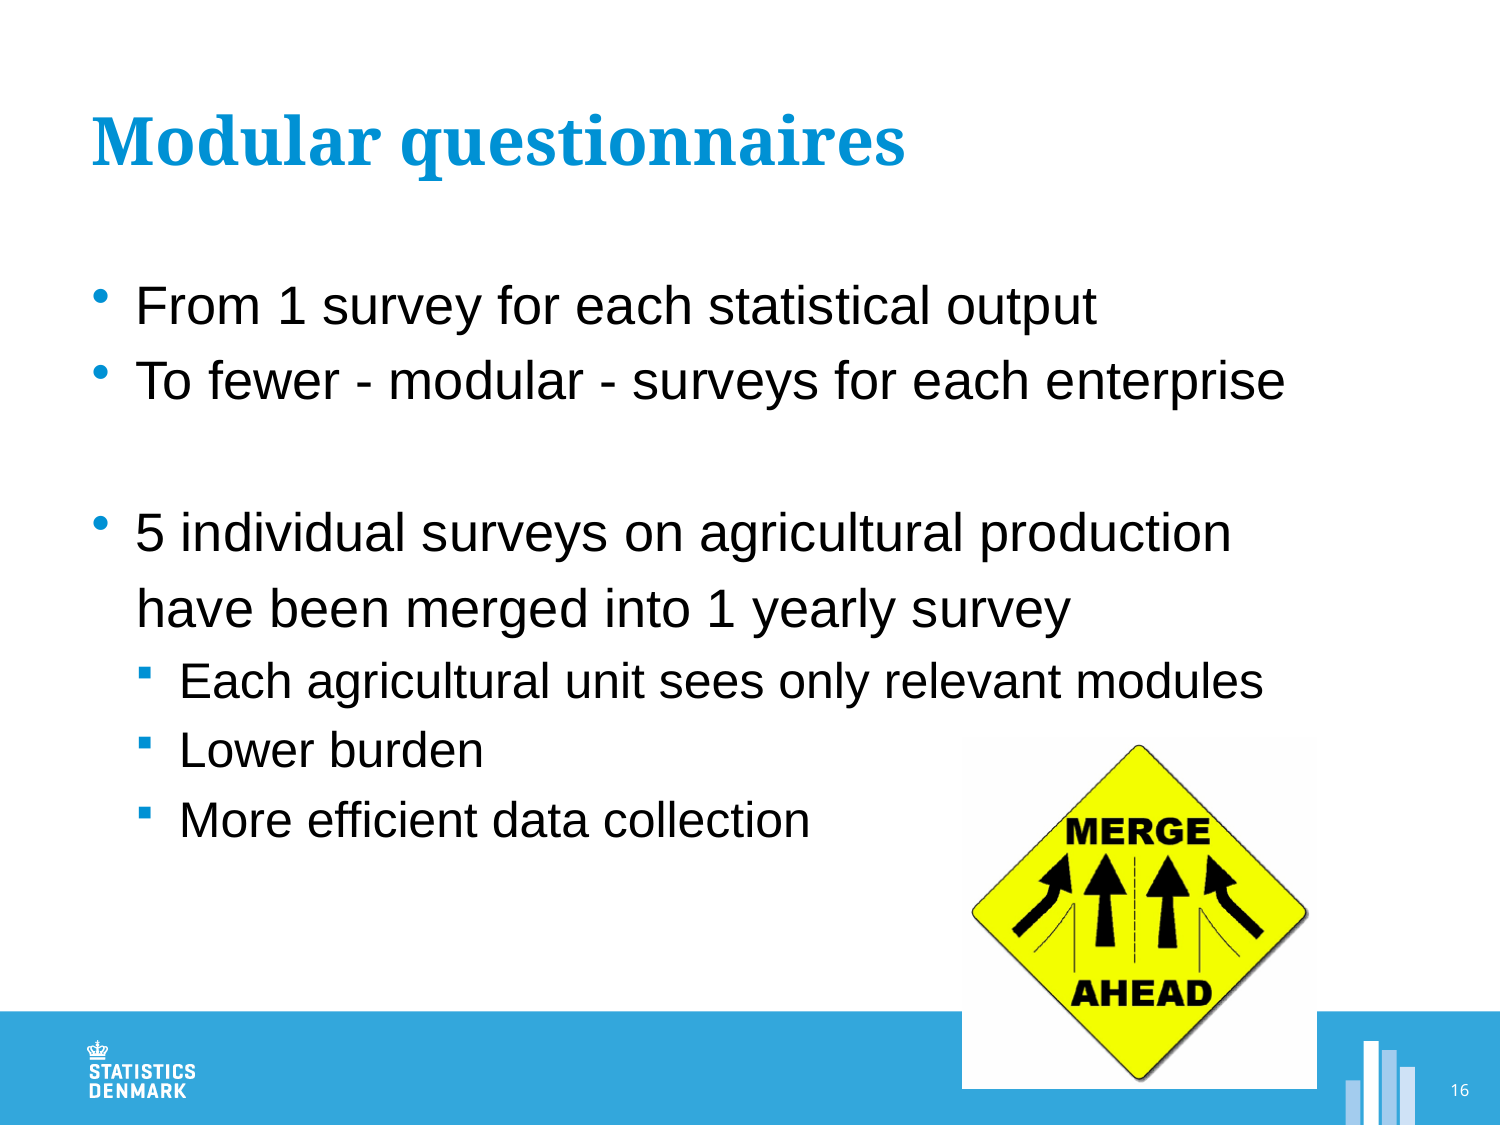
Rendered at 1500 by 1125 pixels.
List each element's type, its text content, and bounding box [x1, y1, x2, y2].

slide_number 16 [1425, 1068, 1495, 1113]
picture [87, 1040, 195, 1098]
picture [962, 737, 1318, 1089]
title Modular questionnaires [76, 45, 1424, 233]
list From 1 survey for each statistical output To fewer - modular - surveys for each enterprise 5 individual surveys on agricultural production have been merged into 1 yearly survey Each agricultural unit sees only relevant modules Lower burden More efficient data collection [76, 262, 1425, 1005]
